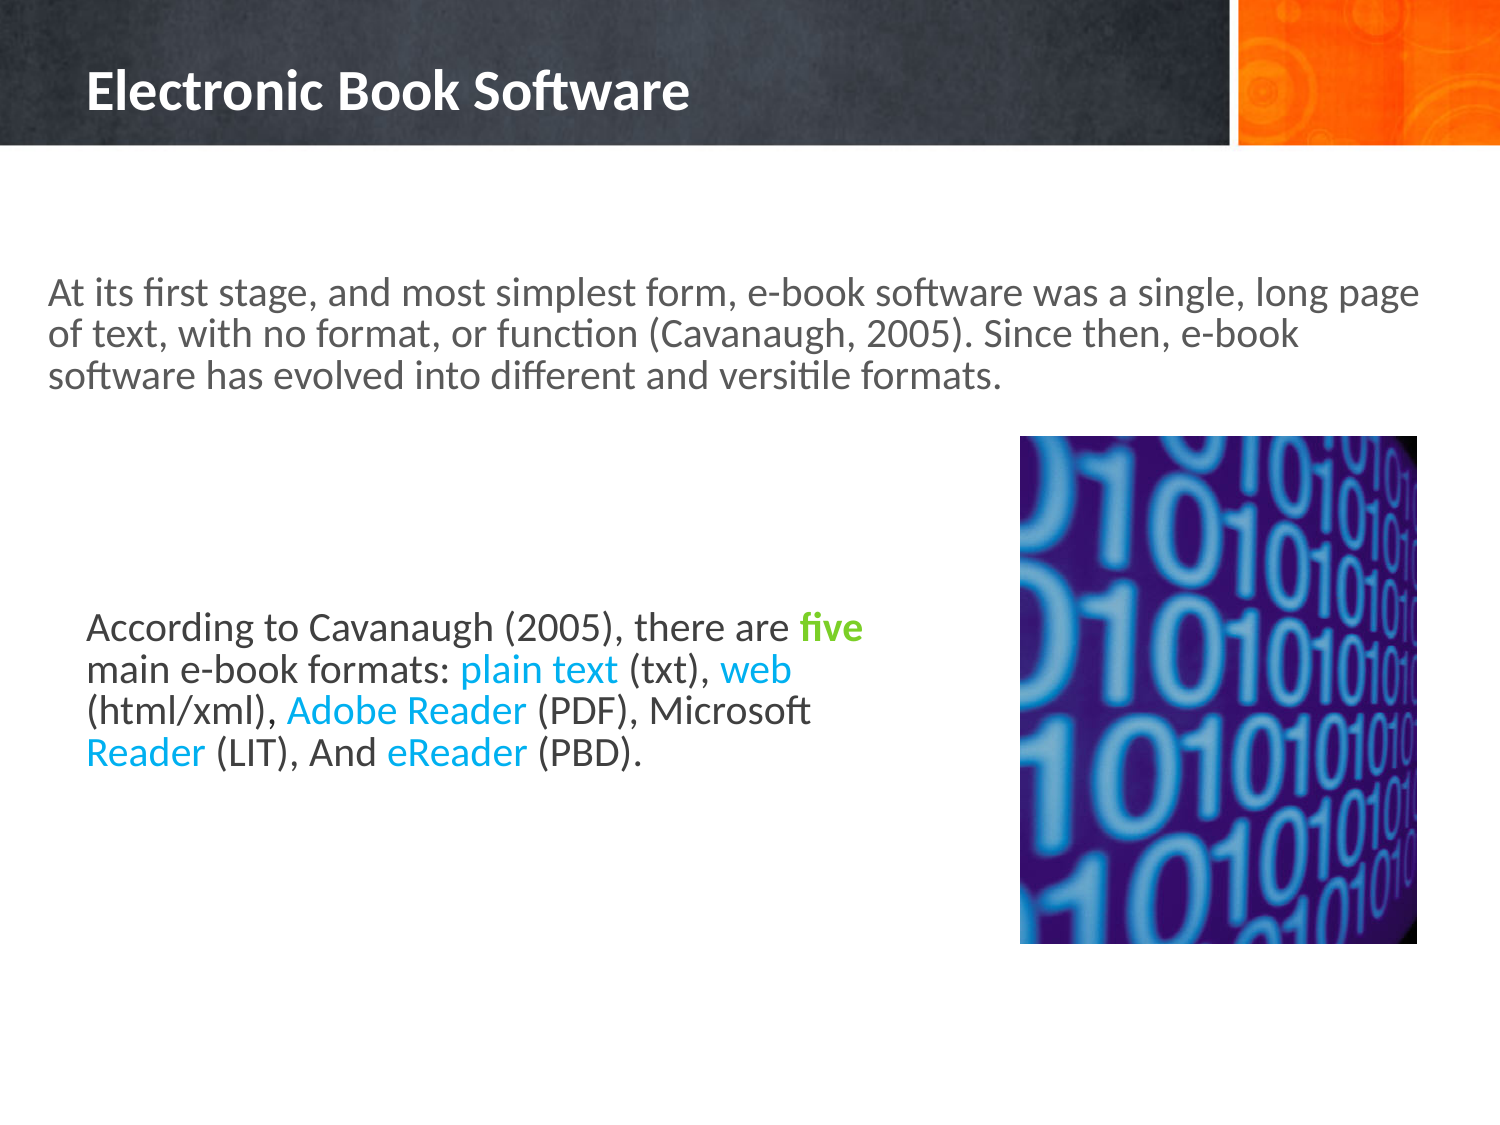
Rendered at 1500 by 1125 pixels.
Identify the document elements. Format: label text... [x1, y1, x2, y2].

text_box According to Cavanaugh (2005), there are five main e-book formats: plain text (txt), web (html/xml), Adobe Reader (PDF), Microsoft Reader (LIT), And eReader (PBD). [71, 481, 907, 944]
text_box At its first stage, and most simplest form, e-book software was a single, long page of text, with no format, or function (Cavanaugh, 2005). Since then, e-book software has evolved into different and versitile formats. [33, 267, 1443, 437]
picture [0, 0, 1500, 1125]
title Electronic Book Software [71, 12, 1163, 133]
